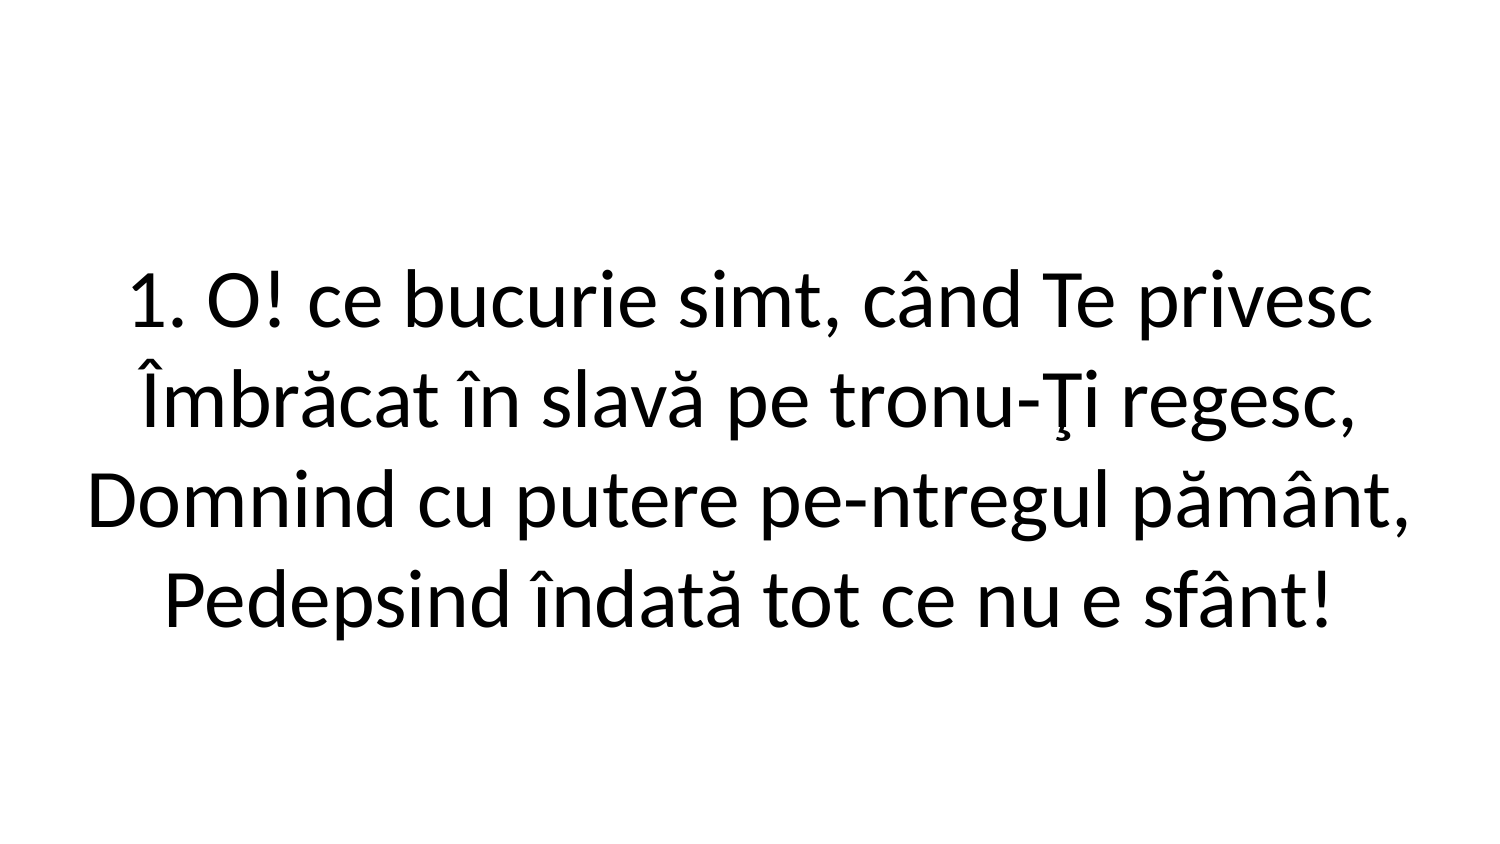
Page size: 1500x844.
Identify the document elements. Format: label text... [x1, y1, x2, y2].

text_box 1. O! ce bucurie simt, când Te privesc Îmbrăcat în slavă pe tronu-Ţi regesc, Domnind cu putere pe-ntregul pământ, Pedepsind îndată tot ce nu e sfânt! [71, 192, 1429, 652]
